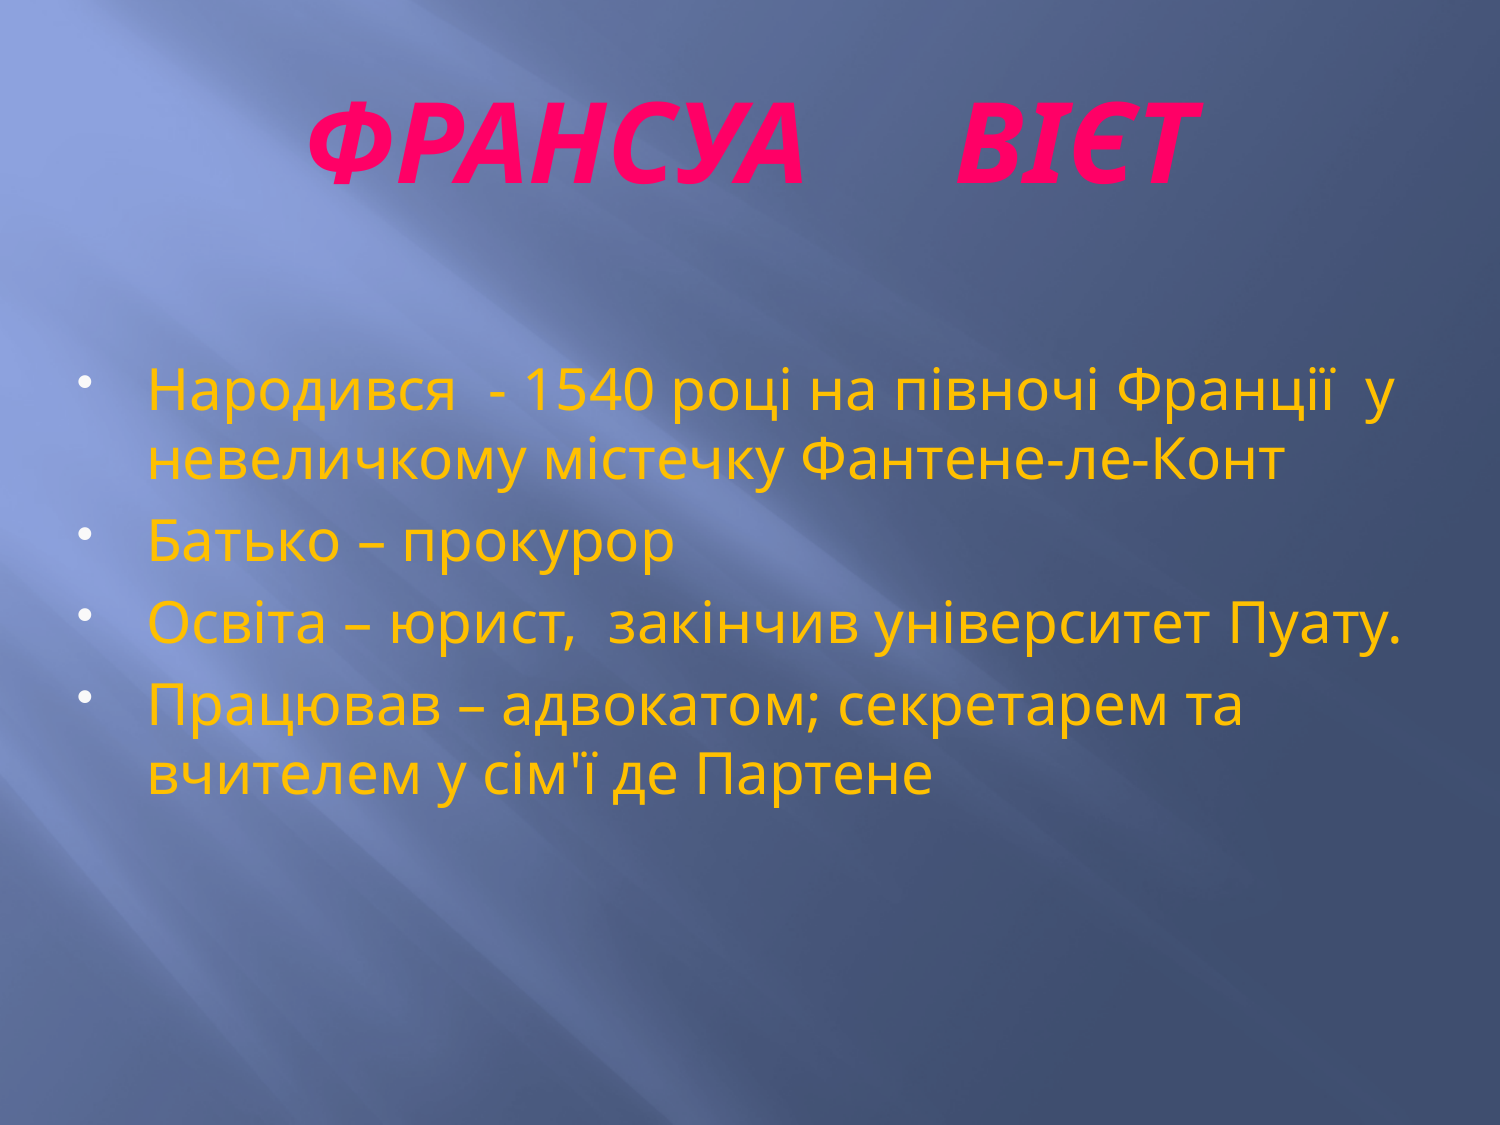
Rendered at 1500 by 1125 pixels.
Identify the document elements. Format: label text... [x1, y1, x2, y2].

title ФРАНСУА ВІЄТ [75, 45, 1425, 233]
list Народився - 1540 році на півночі Франції у невеличкому містечку Фантене-ле-Конт Батько – прокурор Освіта – юрист, закінчив університет Пуату. Працював – адвокатом; секретарем та вчителем у сім'ї де Партене [41, 262, 1459, 1005]
